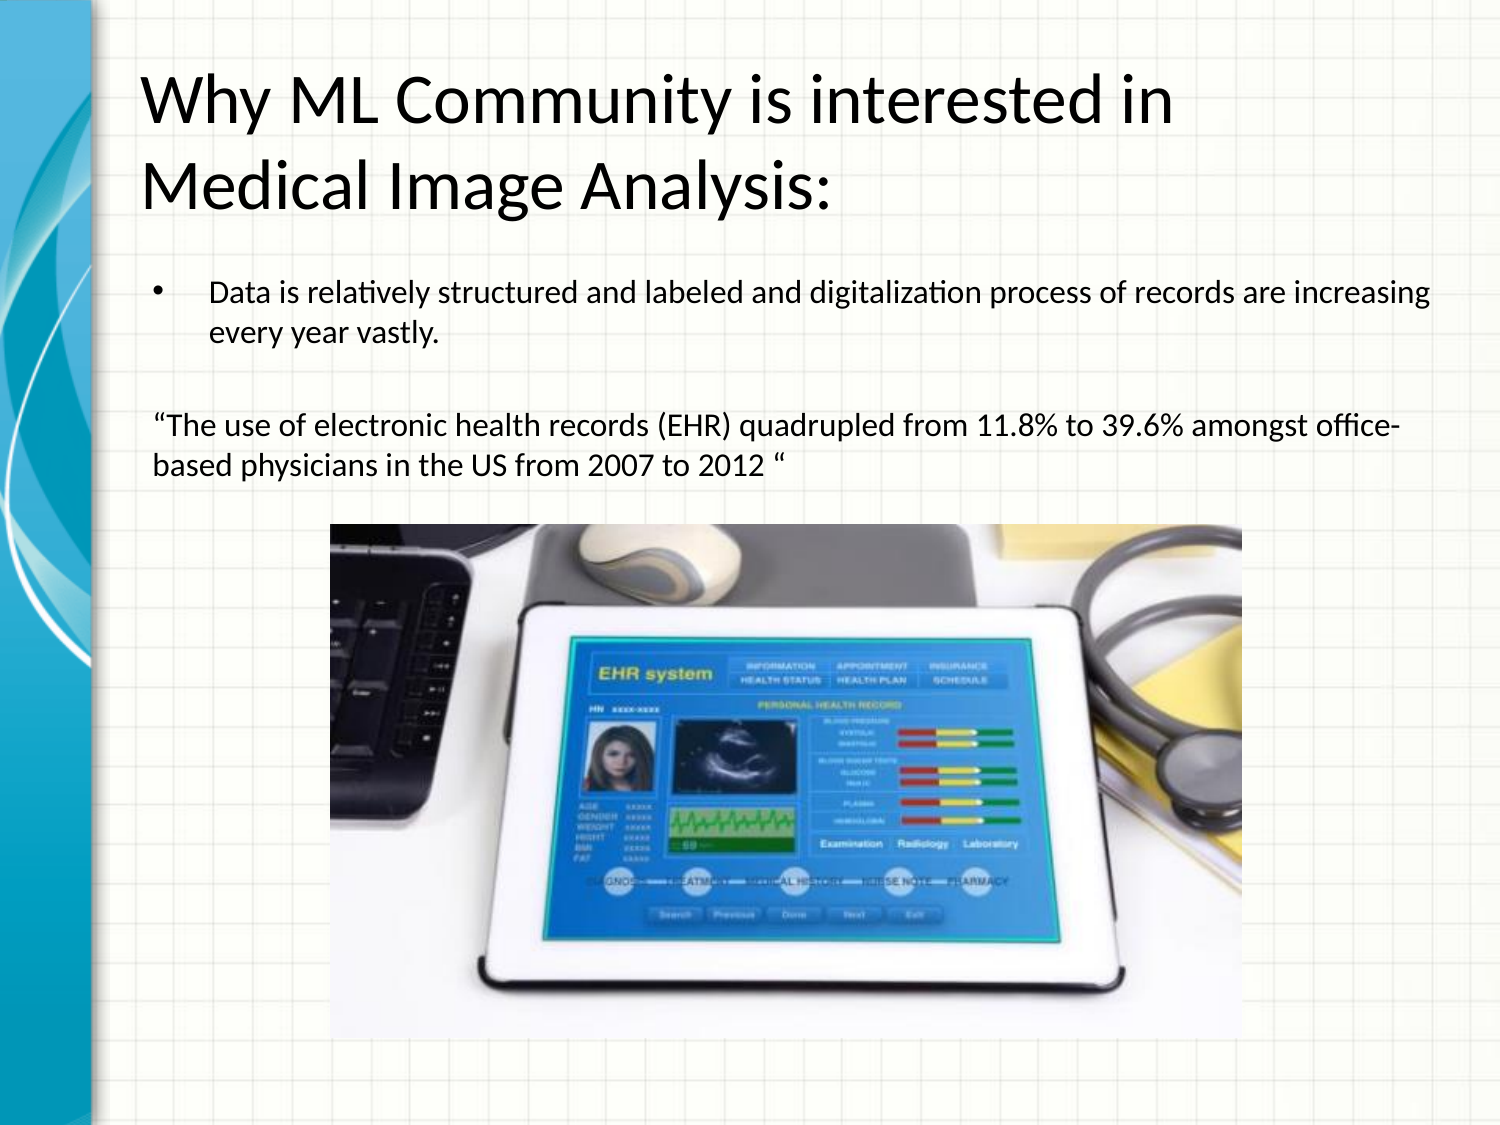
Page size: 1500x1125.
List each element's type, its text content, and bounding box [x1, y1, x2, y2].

title Why ML Community is interested in Medical Image Analysis: [125, 44, 1450, 232]
picture [0, 0, 1500, 1125]
list Data is relatively structured and labeled and digitalization process of records are increasing every year vastly. “The use of electronic health records (EHR) quadrupled from 11.8% to 39.6% amongst office-based physicians in the US from 2007 to 2012 “ [137, 262, 1463, 926]
